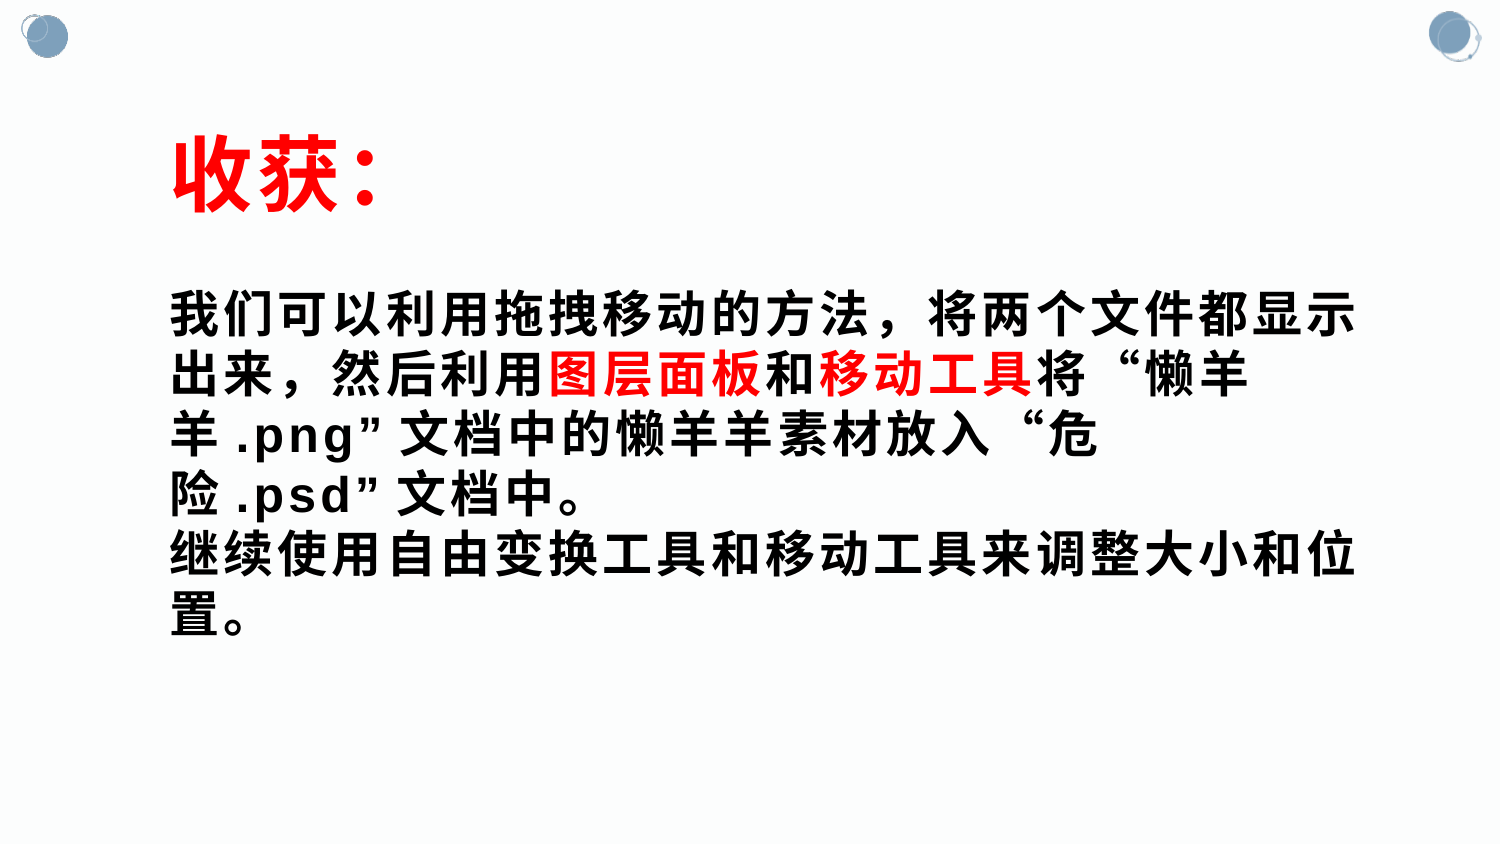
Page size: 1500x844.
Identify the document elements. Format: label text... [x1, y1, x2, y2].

picture [1411, 0, 1500, 73]
picture [0, 0, 89, 73]
title 收获： 我们可以利用拖拽移动的方法，将两个文件都显示出来，然后利用图层面板和移动工具将“懒羊羊.png”文档中的懒羊羊素材放入“危险.psd”文档中。 继续使用自由变换工具和移动工具来调整大小和位置。 [154, 153, 1378, 611]
